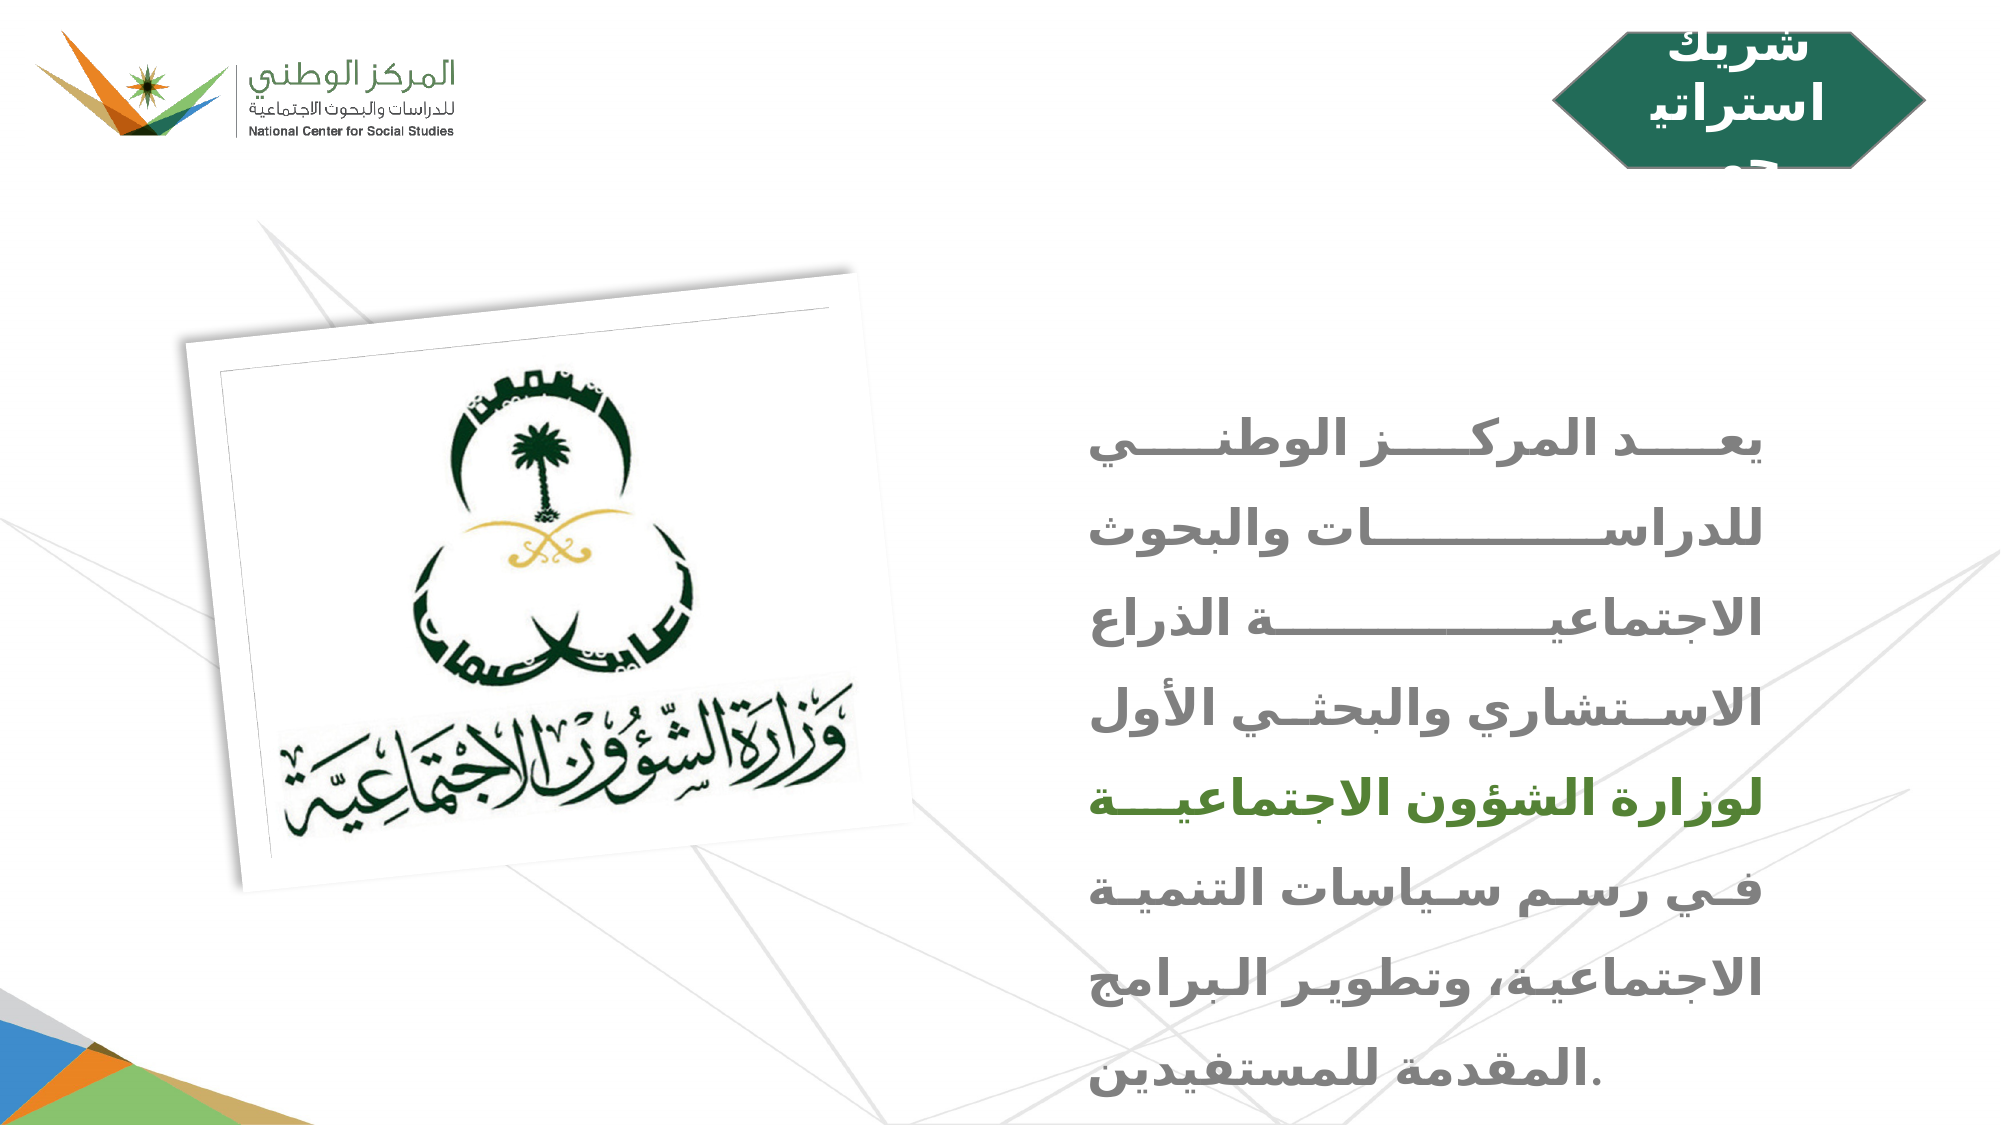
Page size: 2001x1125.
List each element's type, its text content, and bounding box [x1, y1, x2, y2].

text_box يعد المركز الوطني للدراسات والبحوث الاجتماعية الذراع الاستشاري والبحثي الأول لوزارة الشؤون الاجتماعية في رسم سياسات التنمية الاجتماعية، وتطوير البرامج المقدمة للمستفيدين. [1073, 367, 1780, 1103]
text_box شريك استراتيجي [1551, 31, 1927, 169]
picture [0, 0, 2001, 1125]
